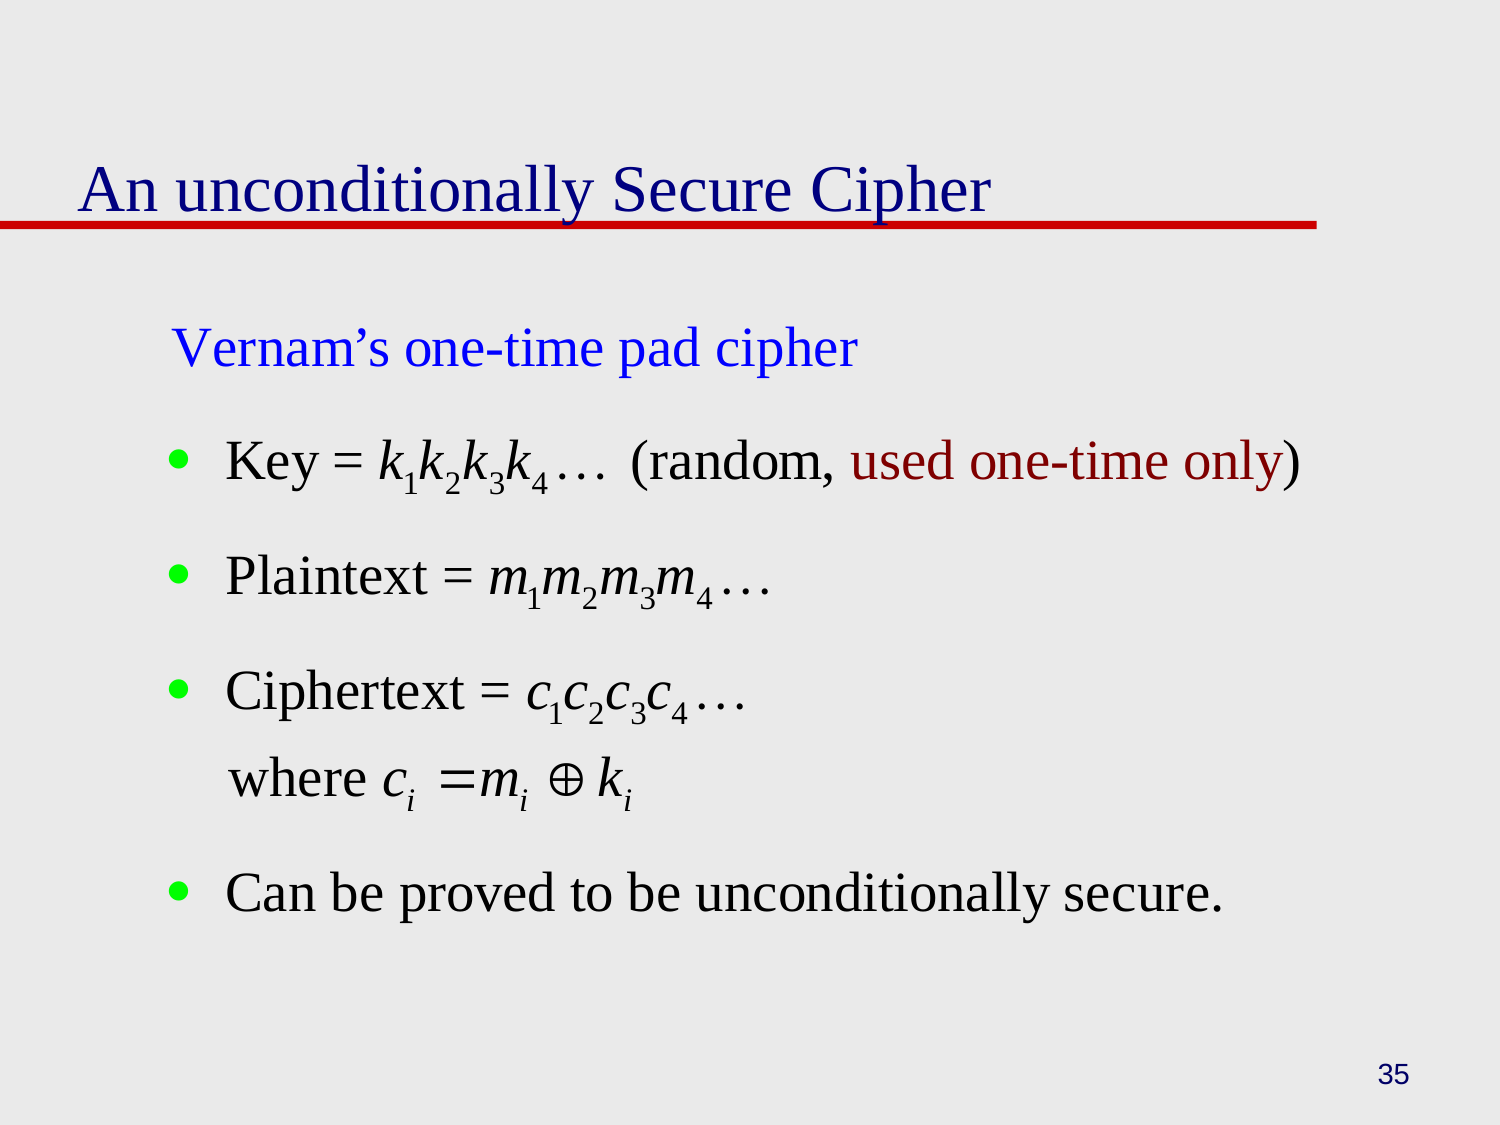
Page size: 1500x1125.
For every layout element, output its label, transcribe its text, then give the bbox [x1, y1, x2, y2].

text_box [162, 312, 1313, 938]
title An unconditionally Secure Cipher [62, 44, 1451, 233]
slide_number 35 [1074, 1042, 1426, 1103]
